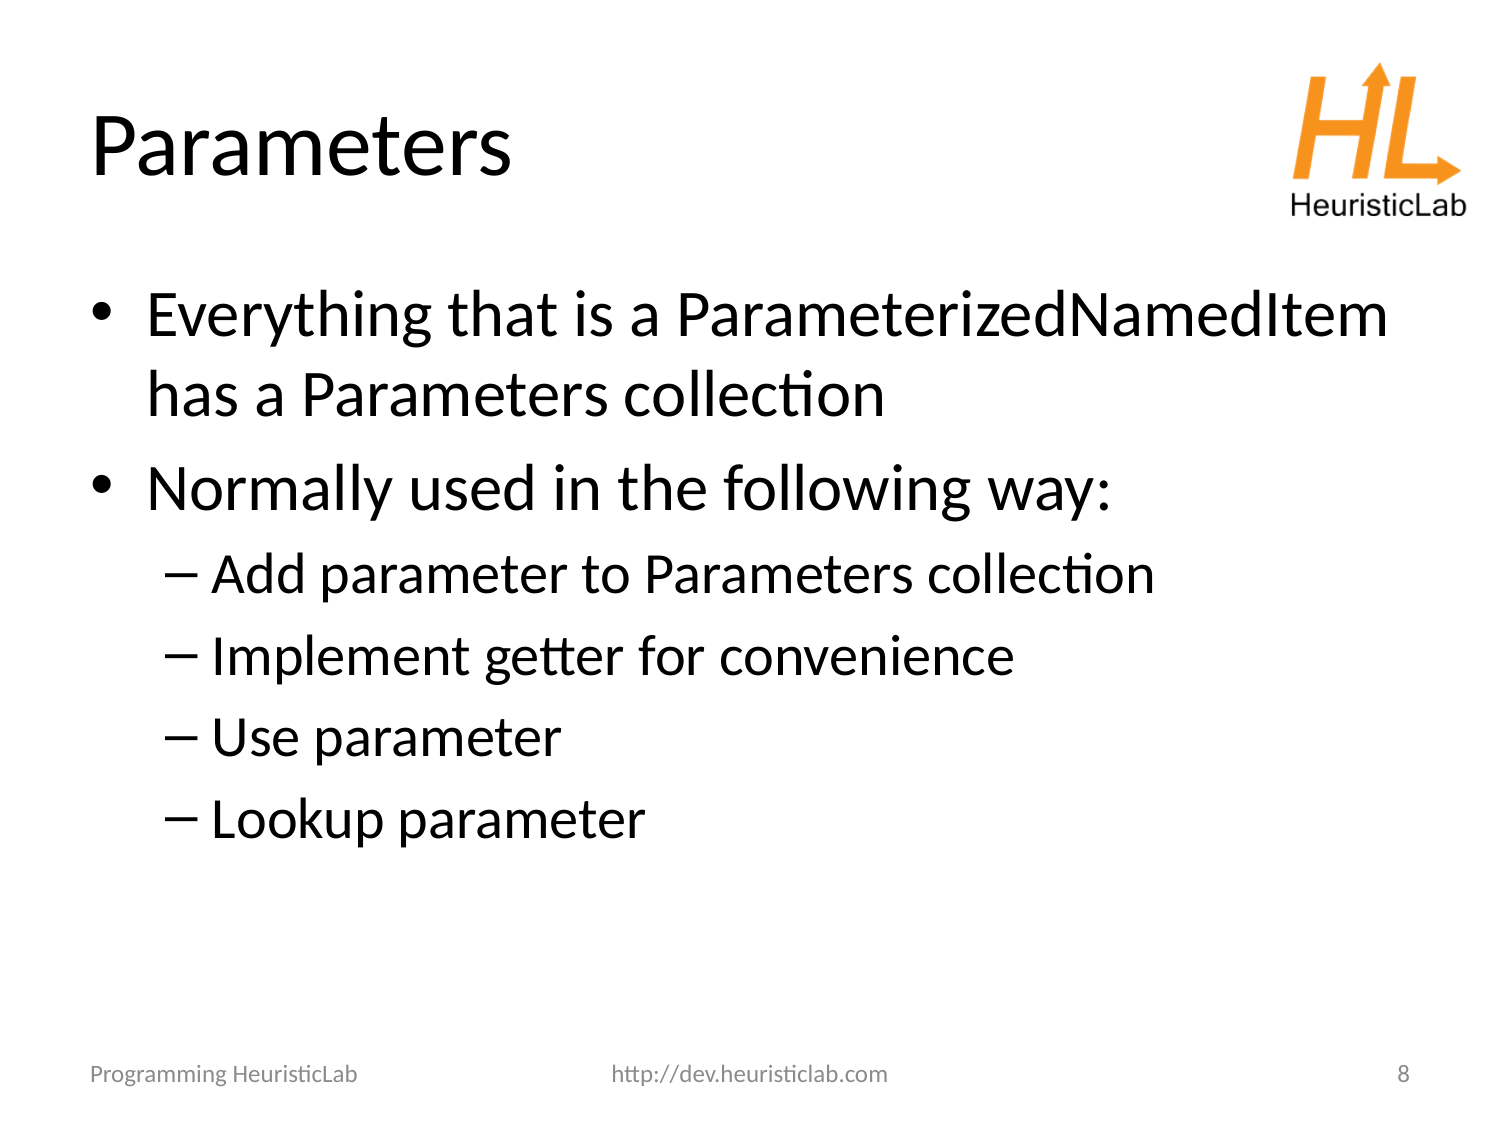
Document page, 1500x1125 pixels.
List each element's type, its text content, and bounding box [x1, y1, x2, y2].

title Parameters [75, 45, 1282, 233]
slide_number 8 [1074, 1042, 1425, 1103]
picture [1281, 27, 1474, 244]
footer http://dev.heuristiclab.com [512, 1042, 988, 1103]
list Everything that is a ParameterizedNamedItem has a Parameters collection Normally used in the following way: Add parameter to Parameters collection Implement getter for convenience Use parameter Lookup parameter [75, 262, 1425, 1005]
slide_number Programming HeuristicLab [75, 1042, 425, 1103]
